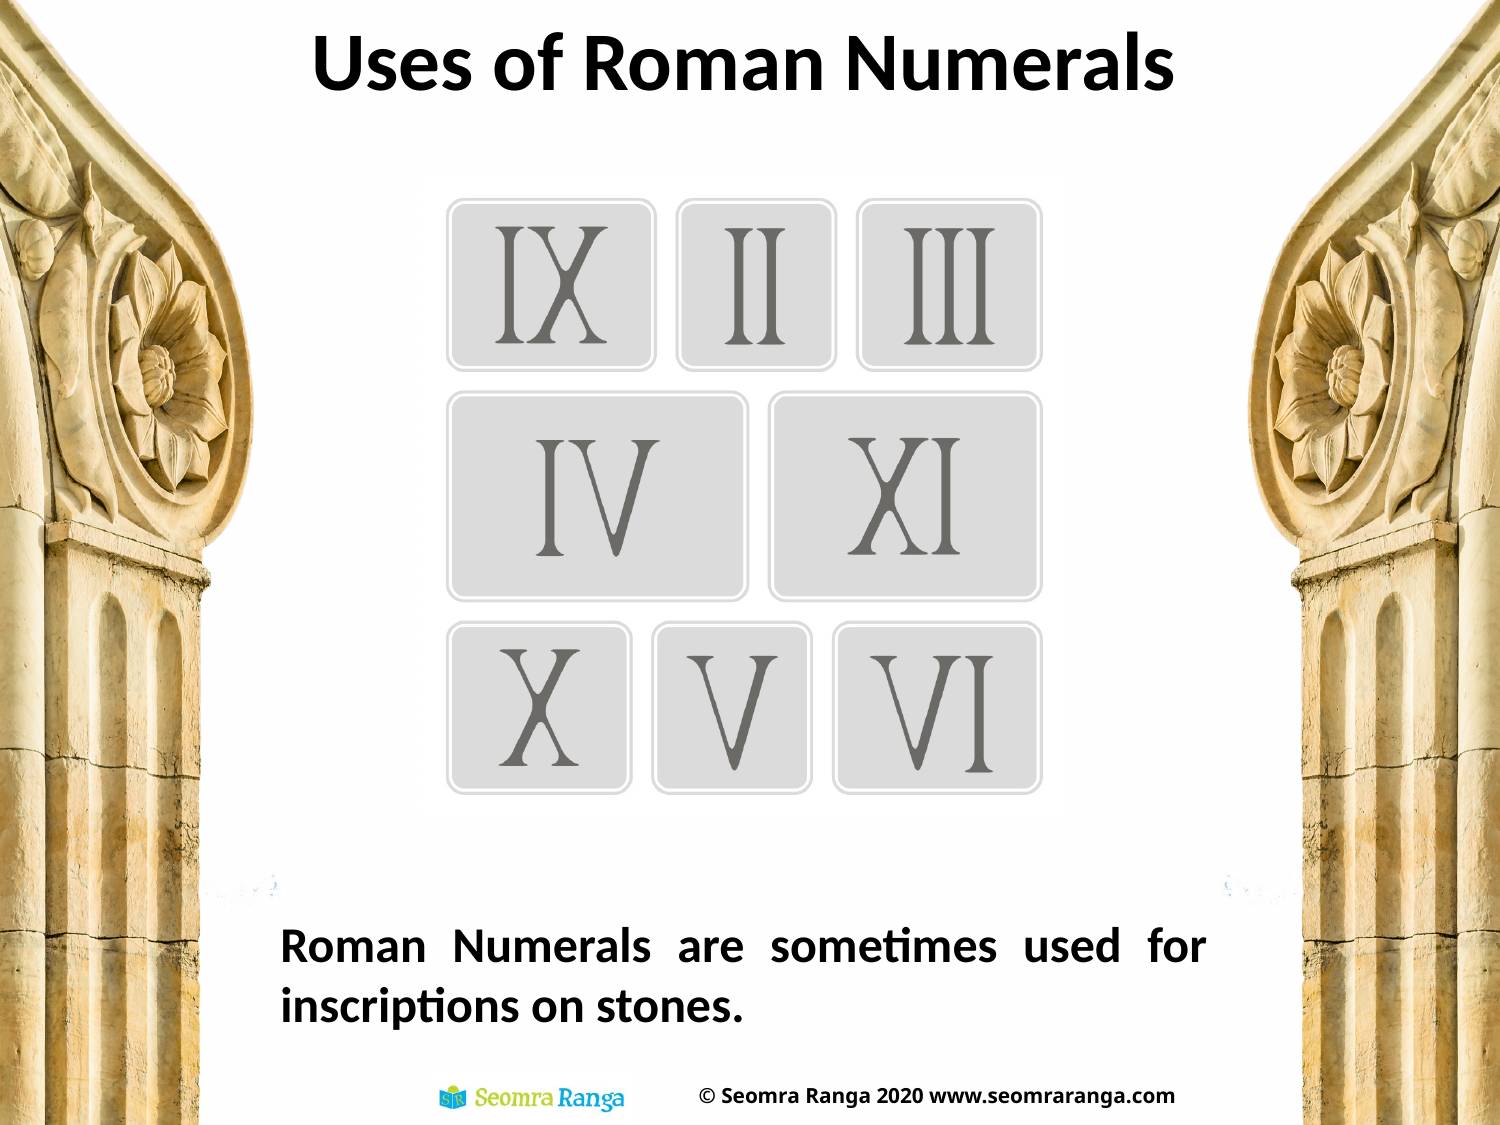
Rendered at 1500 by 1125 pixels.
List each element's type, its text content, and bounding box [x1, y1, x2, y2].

picture [0, 0, 1500, 1125]
text_box Uses of Roman Numerals [171, 0, 1317, 115]
text_box © Seomra Ranga 2020 www.seomraranga.com [659, 1074, 1215, 1115]
text_box Roman Numerals are sometimes used for inscriptions on stones. [265, 905, 1223, 1040]
